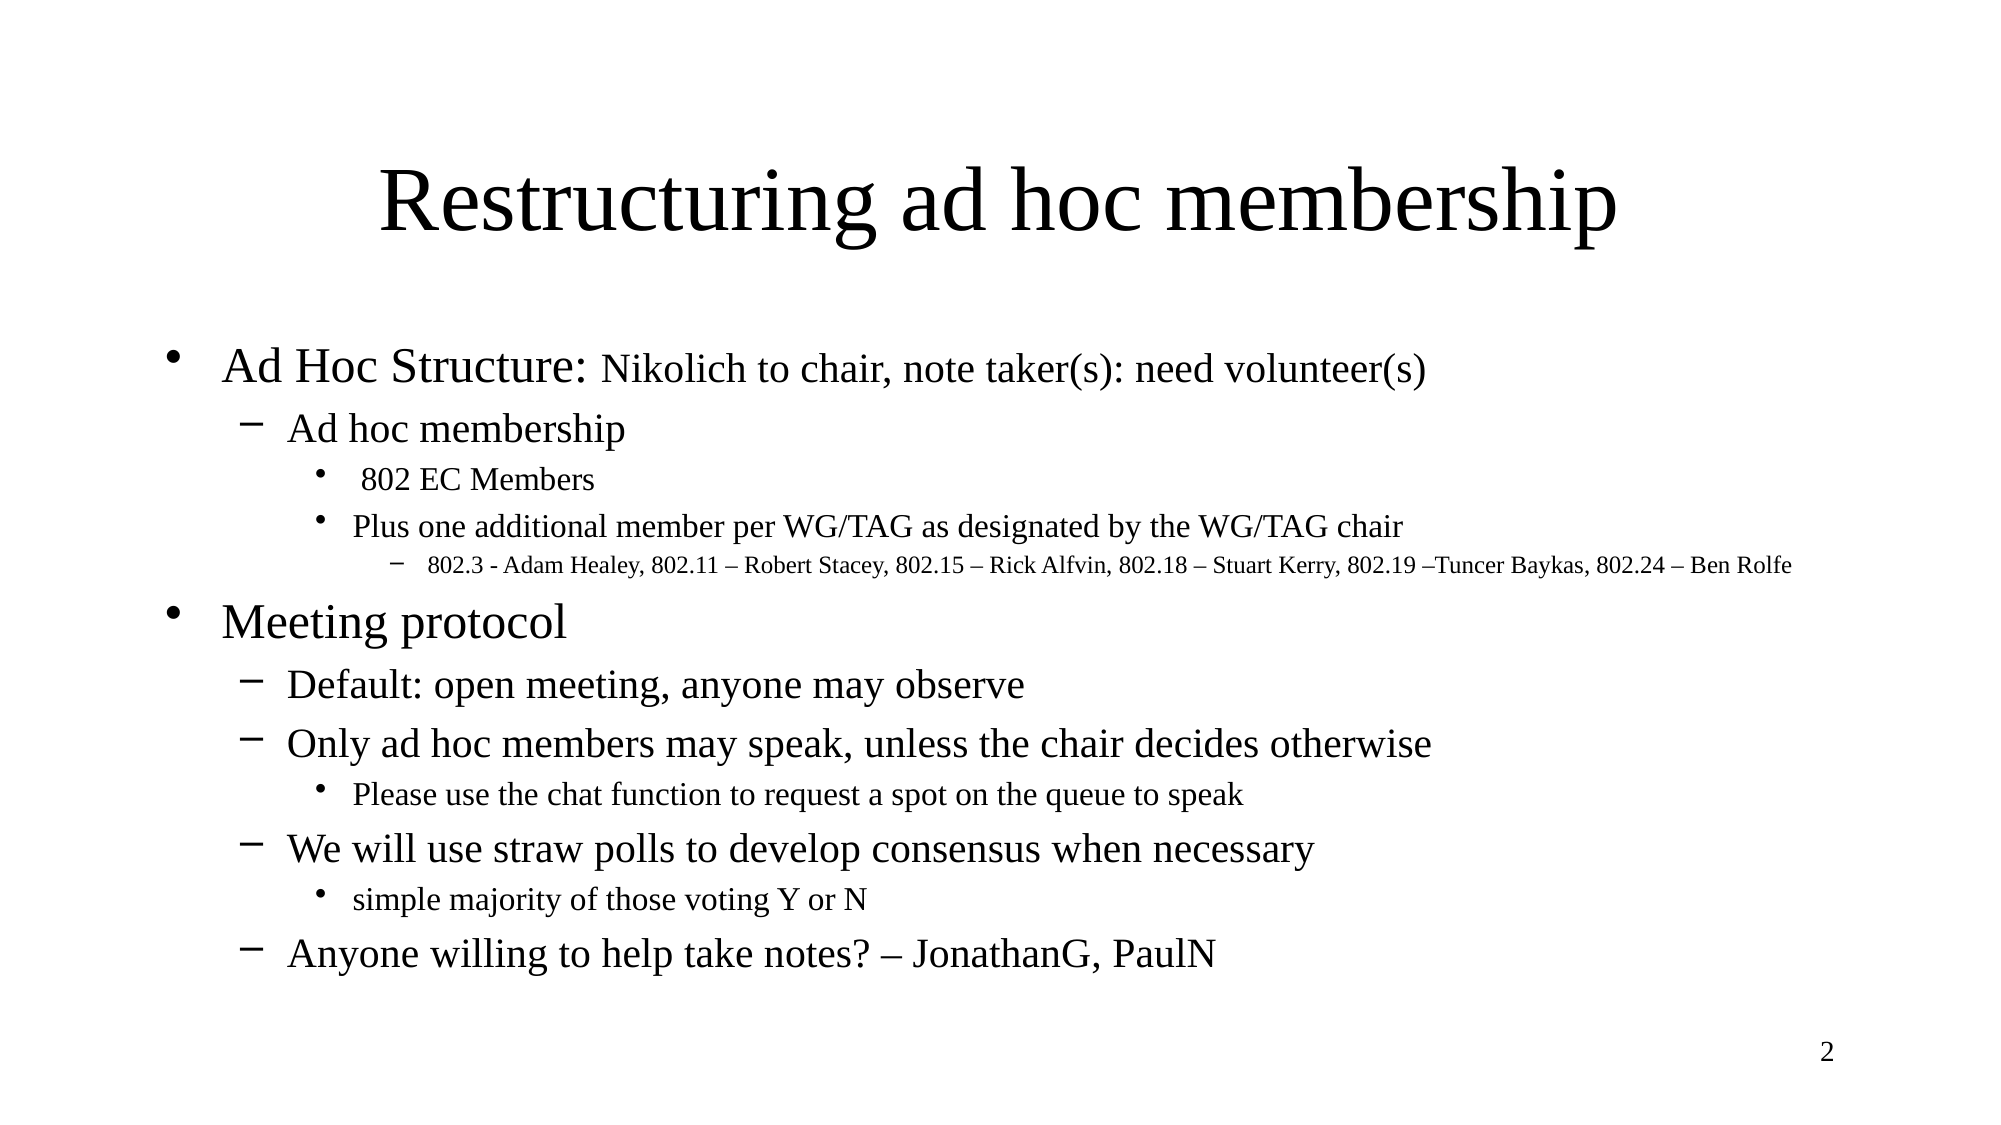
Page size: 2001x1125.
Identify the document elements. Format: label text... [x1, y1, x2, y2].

title Restructuring ad hoc membership [149, 99, 1851, 288]
list Ad Hoc Structure: Nikolich to chair, note taker(s): need volunteer(s) Ad hoc membership 802 EC Members Plus one additional member per WG/TAG as designated by the WG/TAG chair 802.3 - Adam Healey, 802.11 – Robert Stacey, 802.15 – Rick Alfvin, 802.18 – Stuart Kerry, 802.19 –Tuncer Baykas, 802.24 – Ben Rolfe Meeting protocol Default: open meeting, anyone may observe Only ad hoc members may speak, unless the chair decides otherwise Please use the chat function to request a spot on the queue to speak We will use straw polls to develop consensus when necessary simple majority of those voting Y or N Anyone willing to help take notes? – JonathanG, PaulN [149, 324, 1851, 1001]
slide_number 2 [1433, 1024, 1851, 1101]
